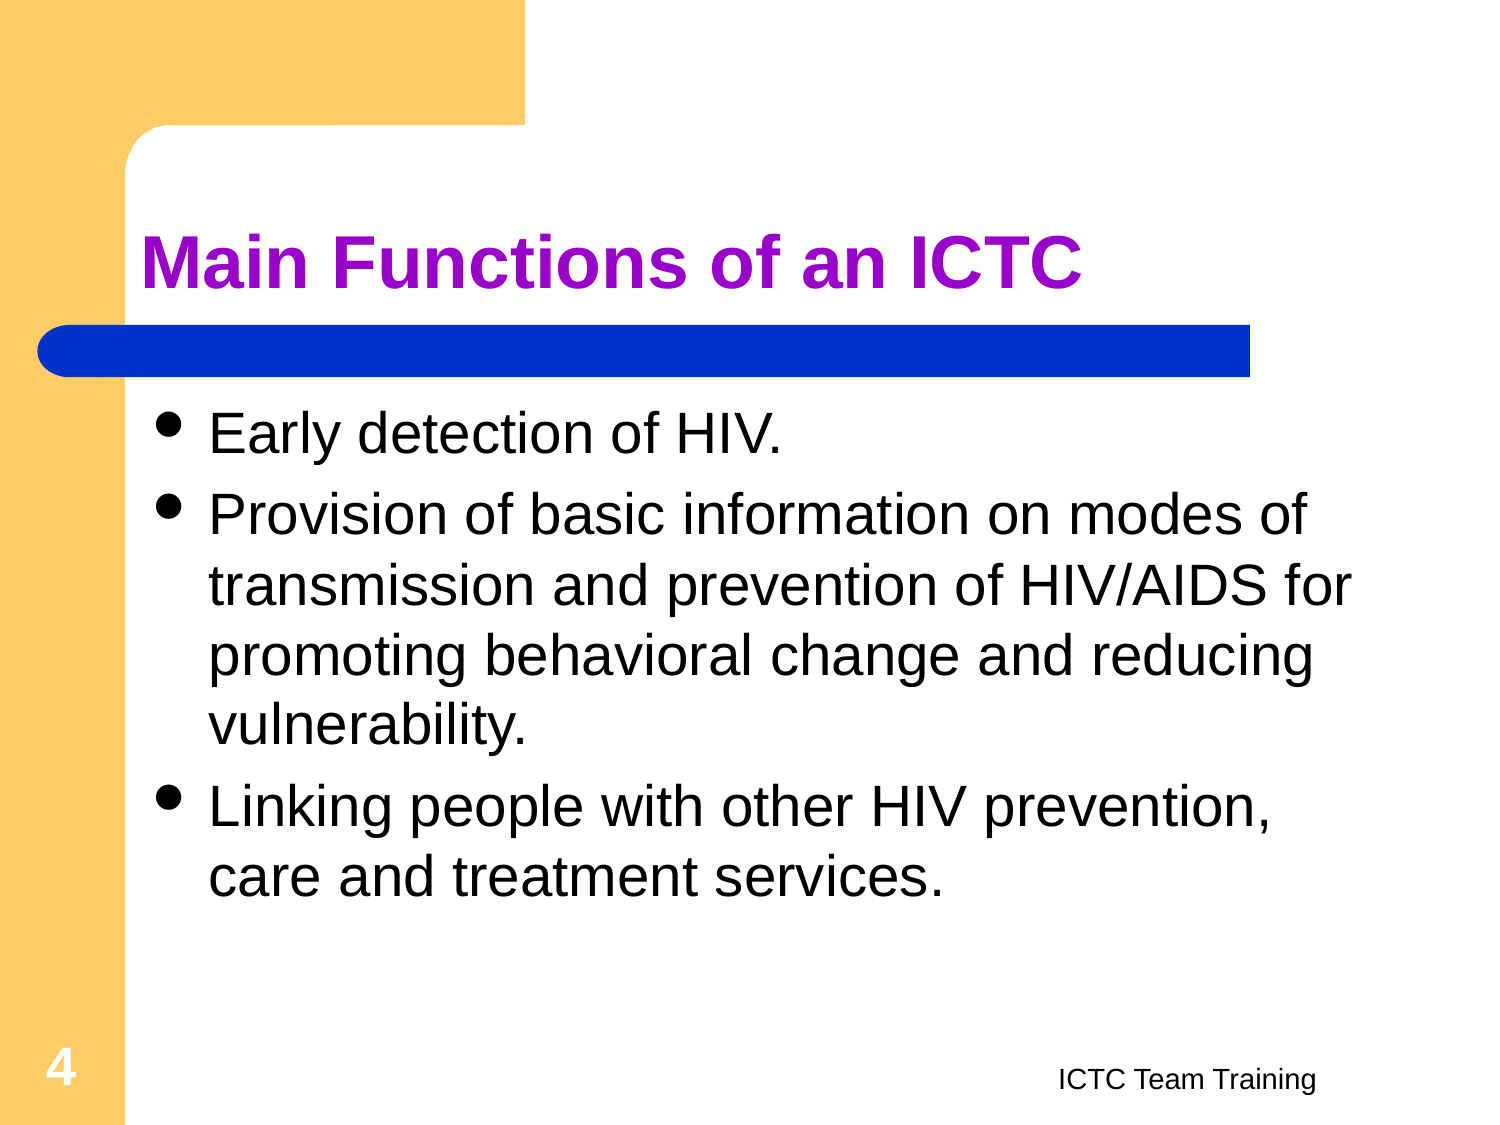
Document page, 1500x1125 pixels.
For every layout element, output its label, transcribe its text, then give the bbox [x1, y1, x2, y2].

title Main Functions of an ICTC [124, 124, 1426, 313]
slide_number 4 [13, 1023, 111, 1105]
footer ICTC Team Training [949, 1024, 1426, 1104]
list Early detection of HIV. Provision of basic information on modes of transmission and prevention of HIV/AIDS for promoting behavioral change and reducing vulnerability. Linking people with other HIV prevention, care and treatment services. [137, 387, 1400, 999]
